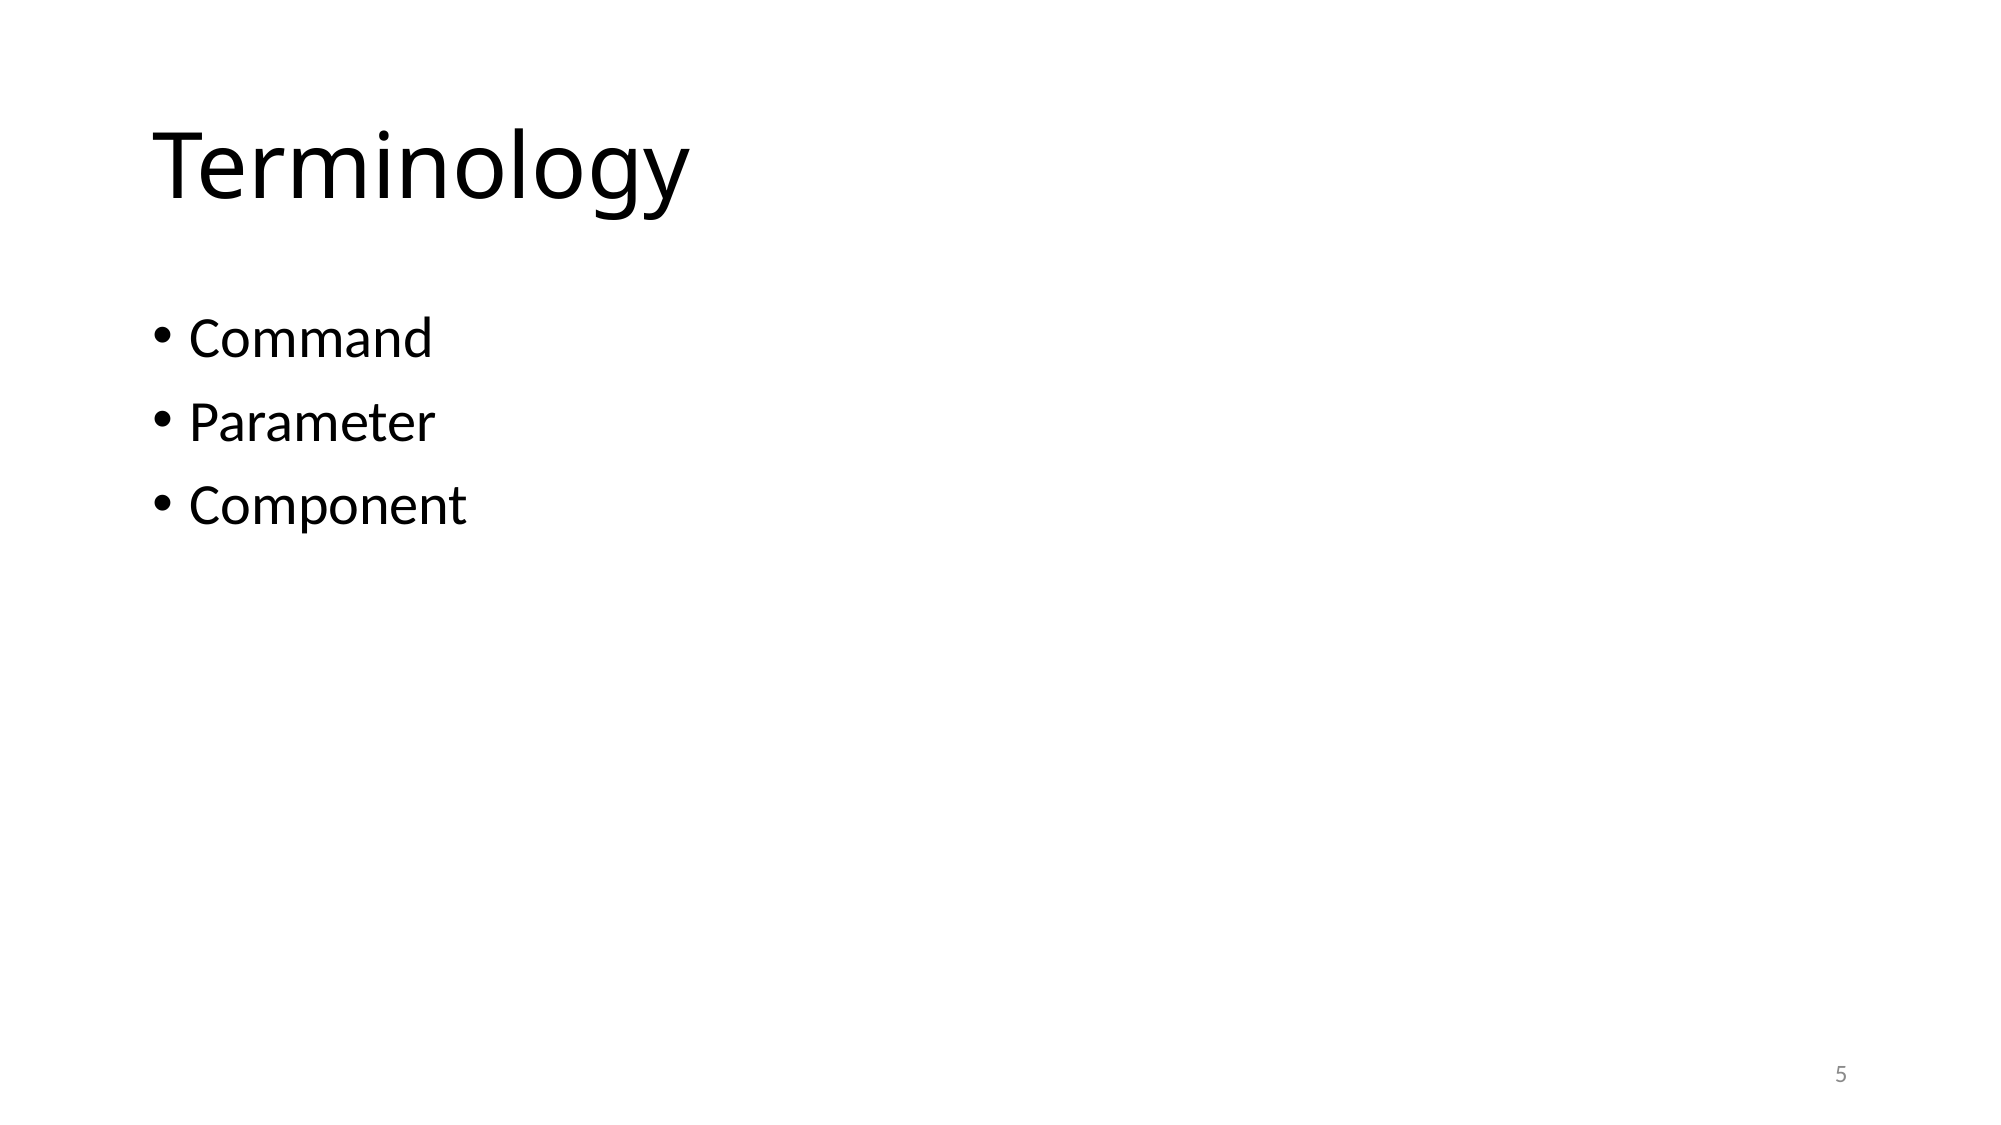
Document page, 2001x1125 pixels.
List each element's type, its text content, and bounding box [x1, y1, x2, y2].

slide_number 4 [1412, 1042, 1863, 1103]
title Terminology [137, 59, 1863, 278]
list Command Parameter Component [137, 299, 1863, 1014]
